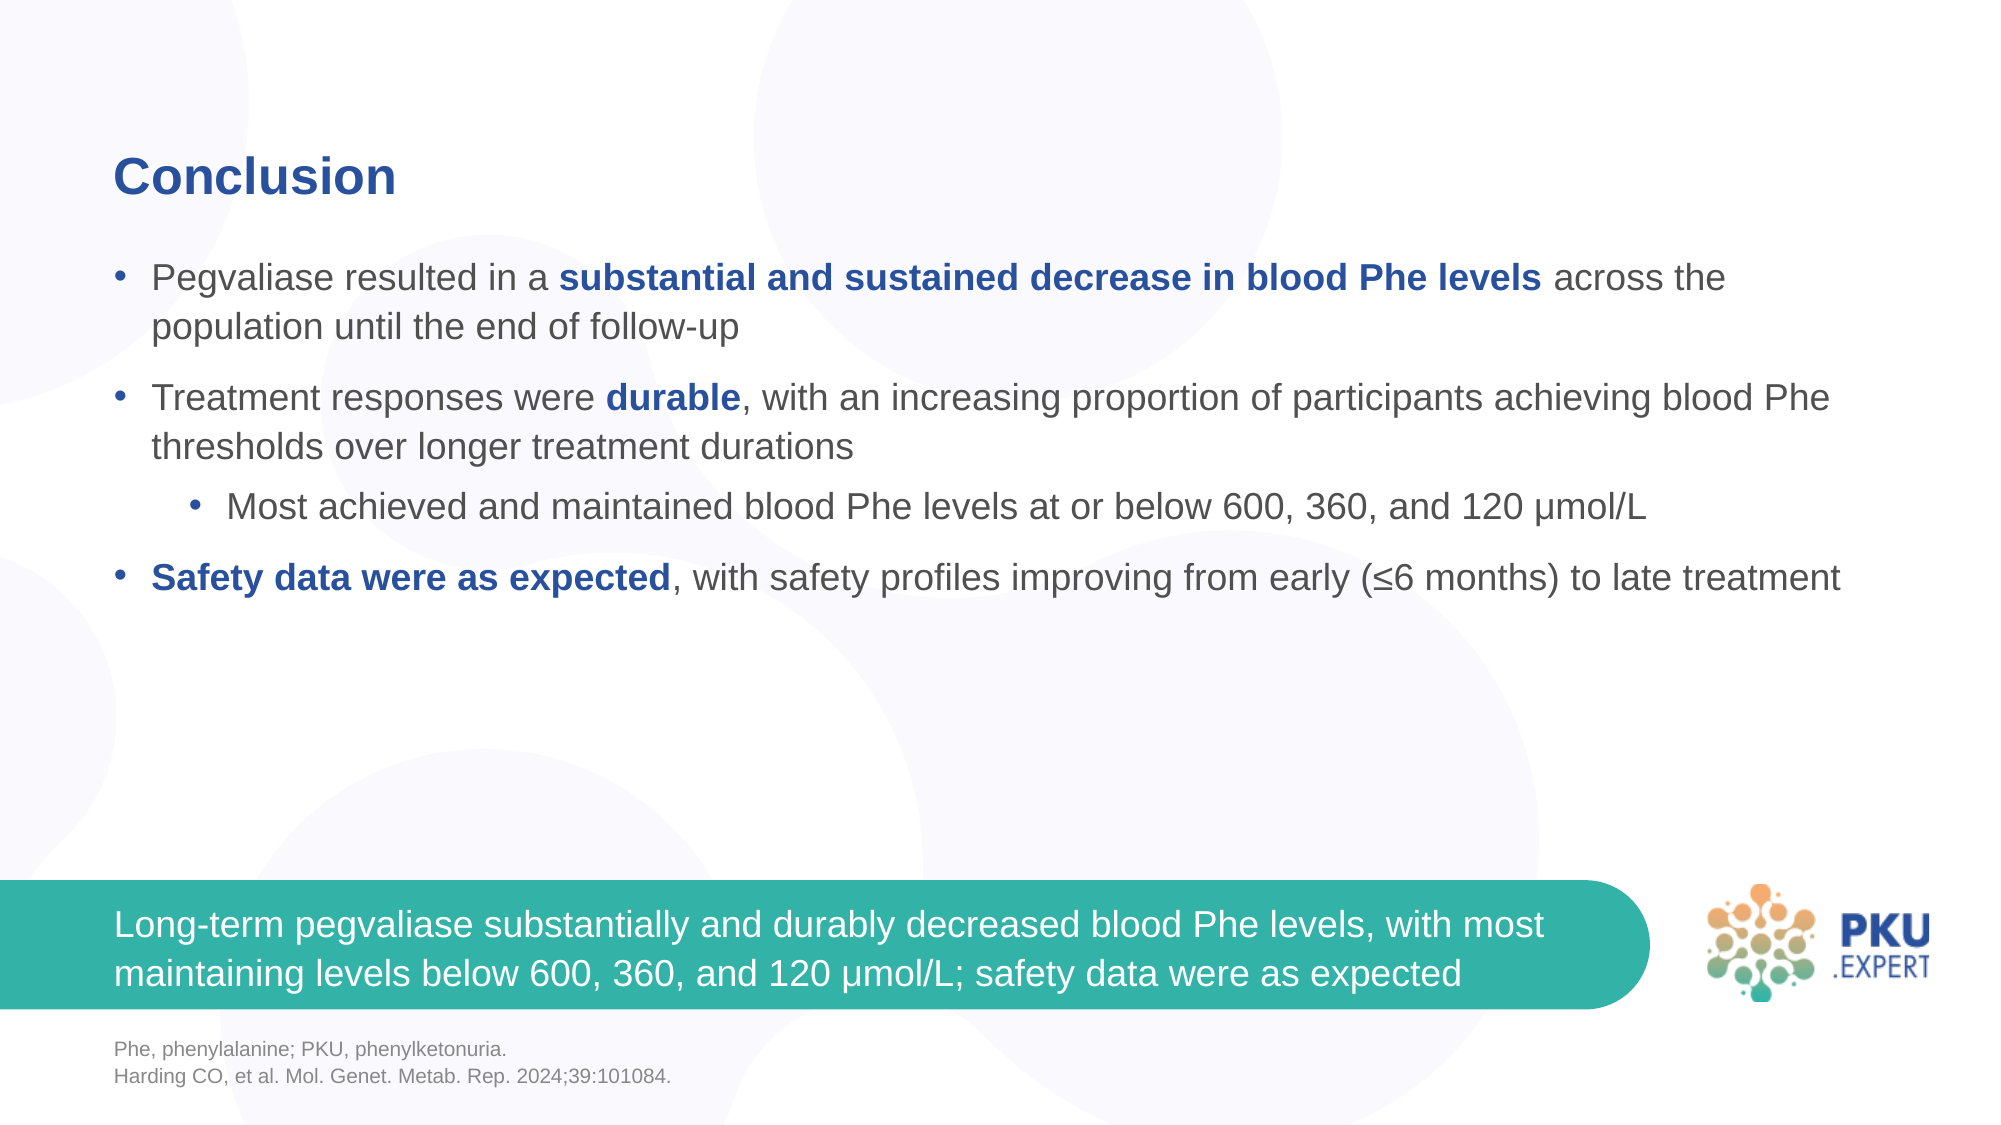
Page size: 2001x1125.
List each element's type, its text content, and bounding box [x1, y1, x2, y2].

title Conclusion [114, 58, 1886, 205]
list Phe, phenylalanine; PKU, phenylketonuria. Harding CO, et al. Mol. Genet. Metab. Rep. 2024;39:101084. [114, 1028, 1694, 1089]
picture [0, 0, 2001, 1125]
list Pegvaliase resulted in a substantial and sustained decrease in blood Phe levels across the population until the end of follow-up Treatment responses were durable, with an increasing proportion of participants achieving blood Phe thresholds over longer treatment durations Most achieved and maintained blood Phe levels at or below 600, 360, and 120 μmol/L Safety data were as expected, with safety profiles improving from early (≤6 months) to late treatment [114, 248, 1886, 849]
list Long-term pegvaliase substantially and durably decreased blood Phe levels, with most maintaining levels below 600, 360, and 120 μmol/L; safety data were as expected [114, 880, 1588, 1010]
